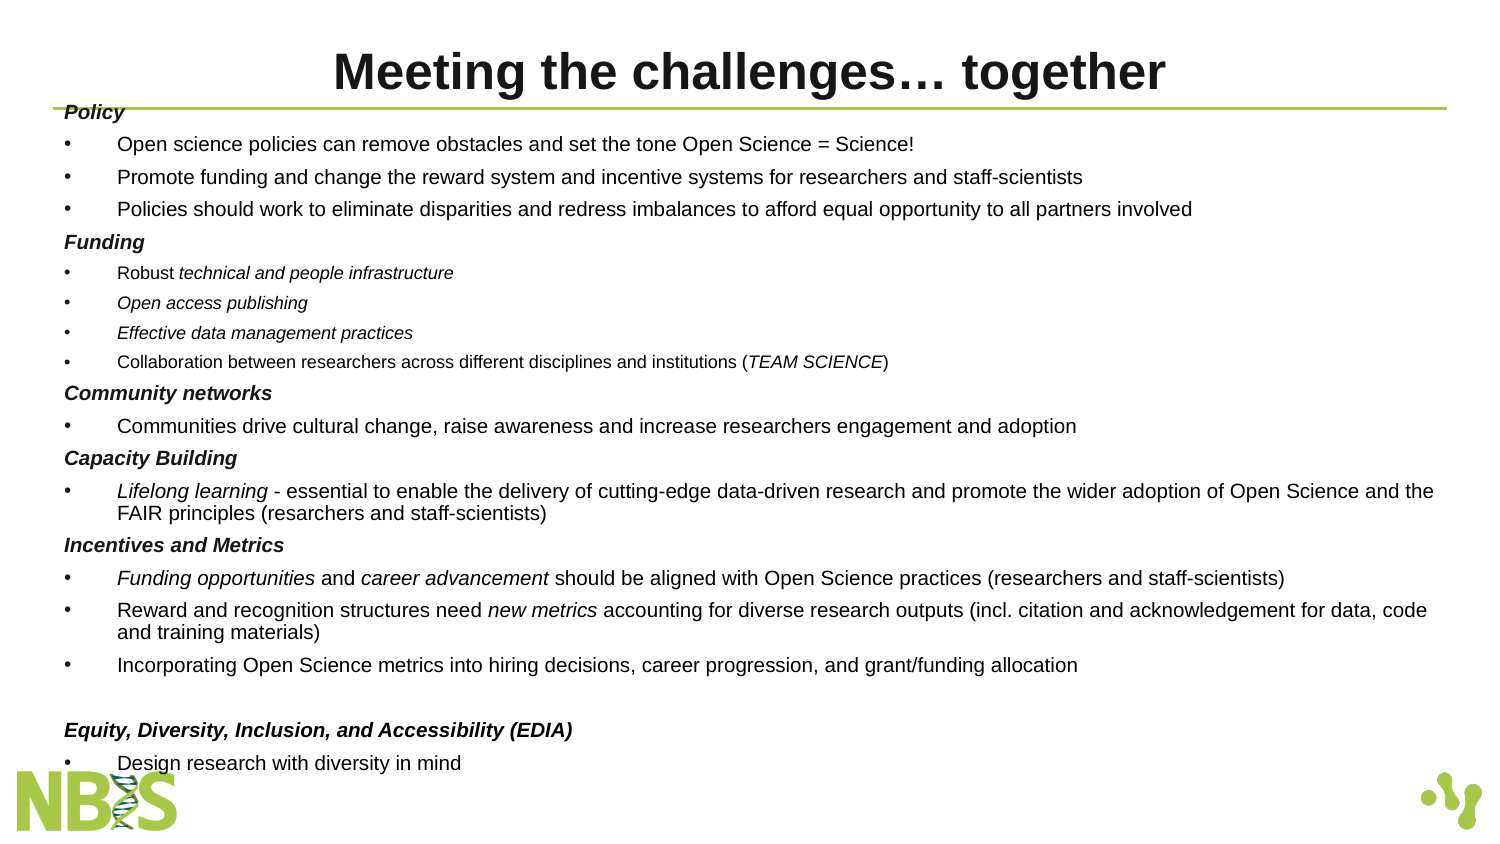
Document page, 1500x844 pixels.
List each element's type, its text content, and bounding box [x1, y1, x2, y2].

title Meeting the challenges… together [53, 39, 1447, 107]
picture [1419, 771, 1483, 831]
picture [17, 771, 178, 831]
list Policy Open science policies can remove obstacles and set the tone Open Science = Science! Promote funding and change the reward system and incentive systems for researchers and staff-scientists Policies should work to eliminate disparities and redress imbalances to afford equal opportunity to all partners involved Funding Robust technical and people infrastructure Open access publishing Effective data management practices Collaboration between researchers across different disciplines and institutions (TEAM SCIENCE) Community networks Communities drive cultural change, raise awareness and increase researchers engagement and adoption Capacity Building Lifelong learning - essential to enable the delivery of cutting-edge data-driven research and promote the wider adoption of Open Science and the FAIR principles (resarchers and staff-scientists) Incentives and Metrics Funding opportunities and career advancement should be aligned with Open Science practices (researchers and staff-scientists) Reward and recognition structures need new metrics accounting for diverse research outputs (incl. citation and acknowledgement for data, code and training materials) Incorporating Open Science metrics into hiring decisions, career progression, and grant/funding allocation Equity, Diversity, Inclusion, and Accessibility (EDIA) Design research with diversity in mind [53, 107, 1447, 784]
